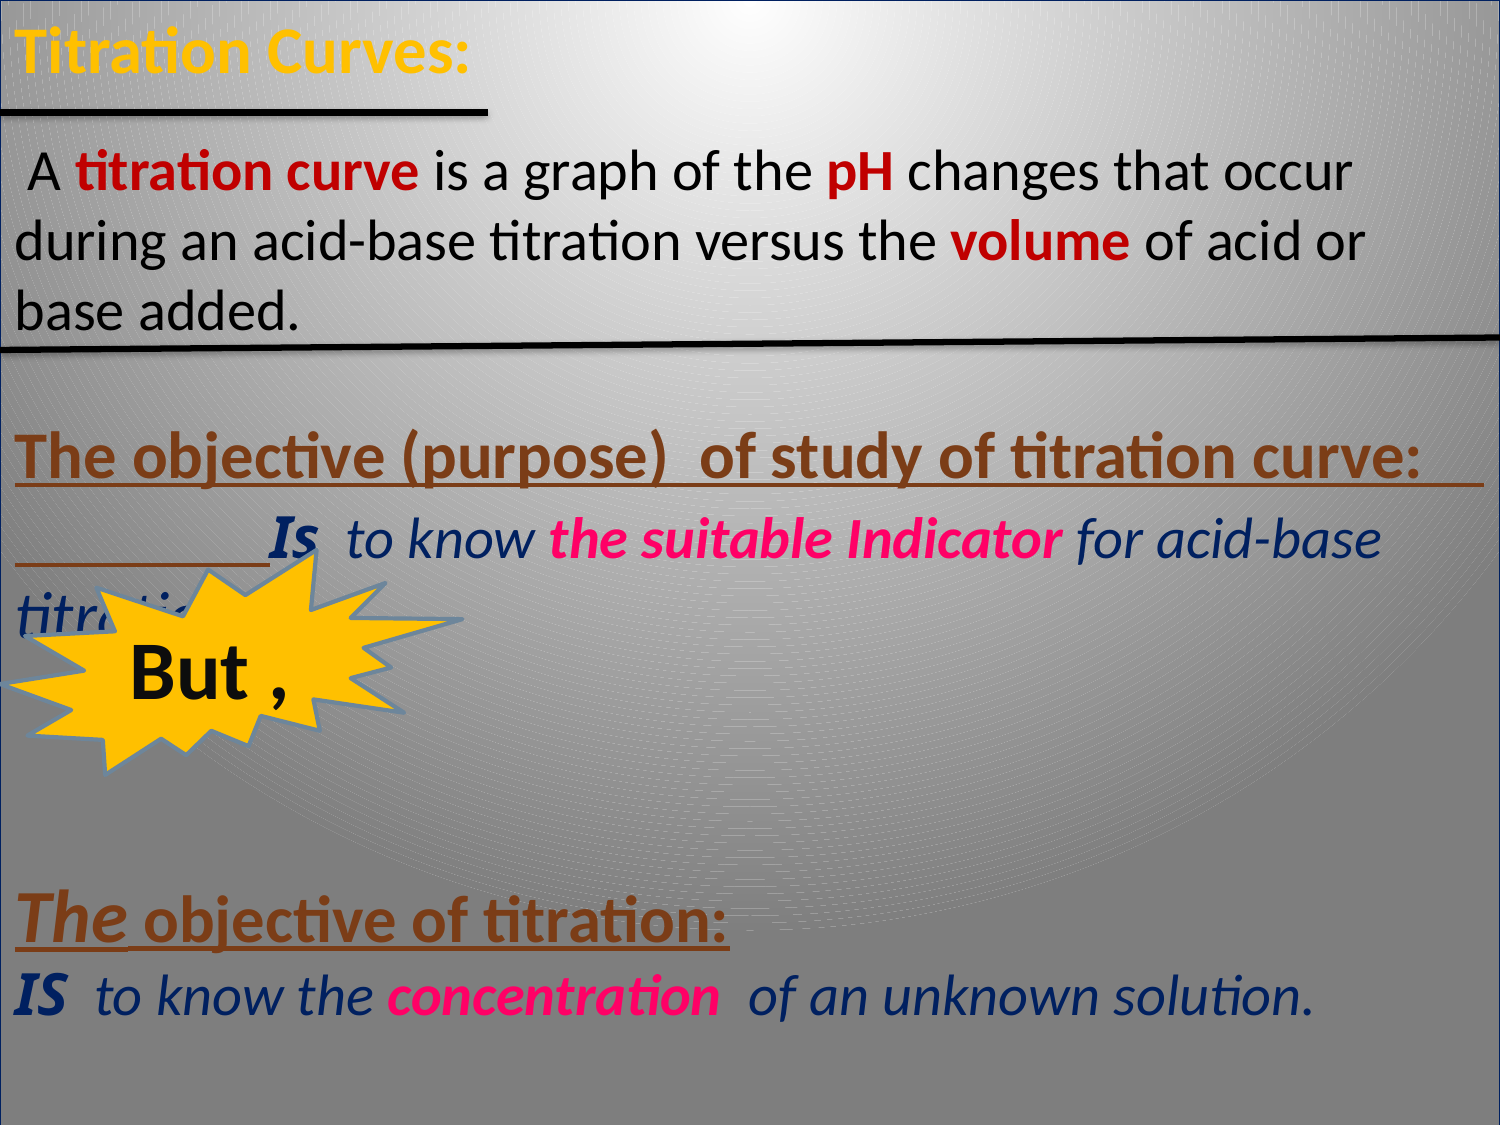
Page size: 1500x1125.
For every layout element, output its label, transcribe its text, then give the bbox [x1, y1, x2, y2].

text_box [0, 337, 1500, 351]
text_box Titration Curves: A titration curve is a graph of the pH changes that occur during an acid-base titration versus the volume of acid or base added. The objective (purpose) of study of titration curve: Is to know the suitable Indicator for acid-base titration. The objective of titration: IS to know the concentration of an unknown solution. [0, 0, 1500, 336]
text_box Titration Curves: A titration curve is a graph of the pH changes that occur during an acid-base titration versus the volume of acid or base added. The objective (purpose) of study of titration curve: Is to know the suitable Indicator for acid-base titration. The objective of titration: IS to know the concentration of an unknown solution. [0, 358, 1500, 1125]
text_box But , [0, 548, 465, 777]
